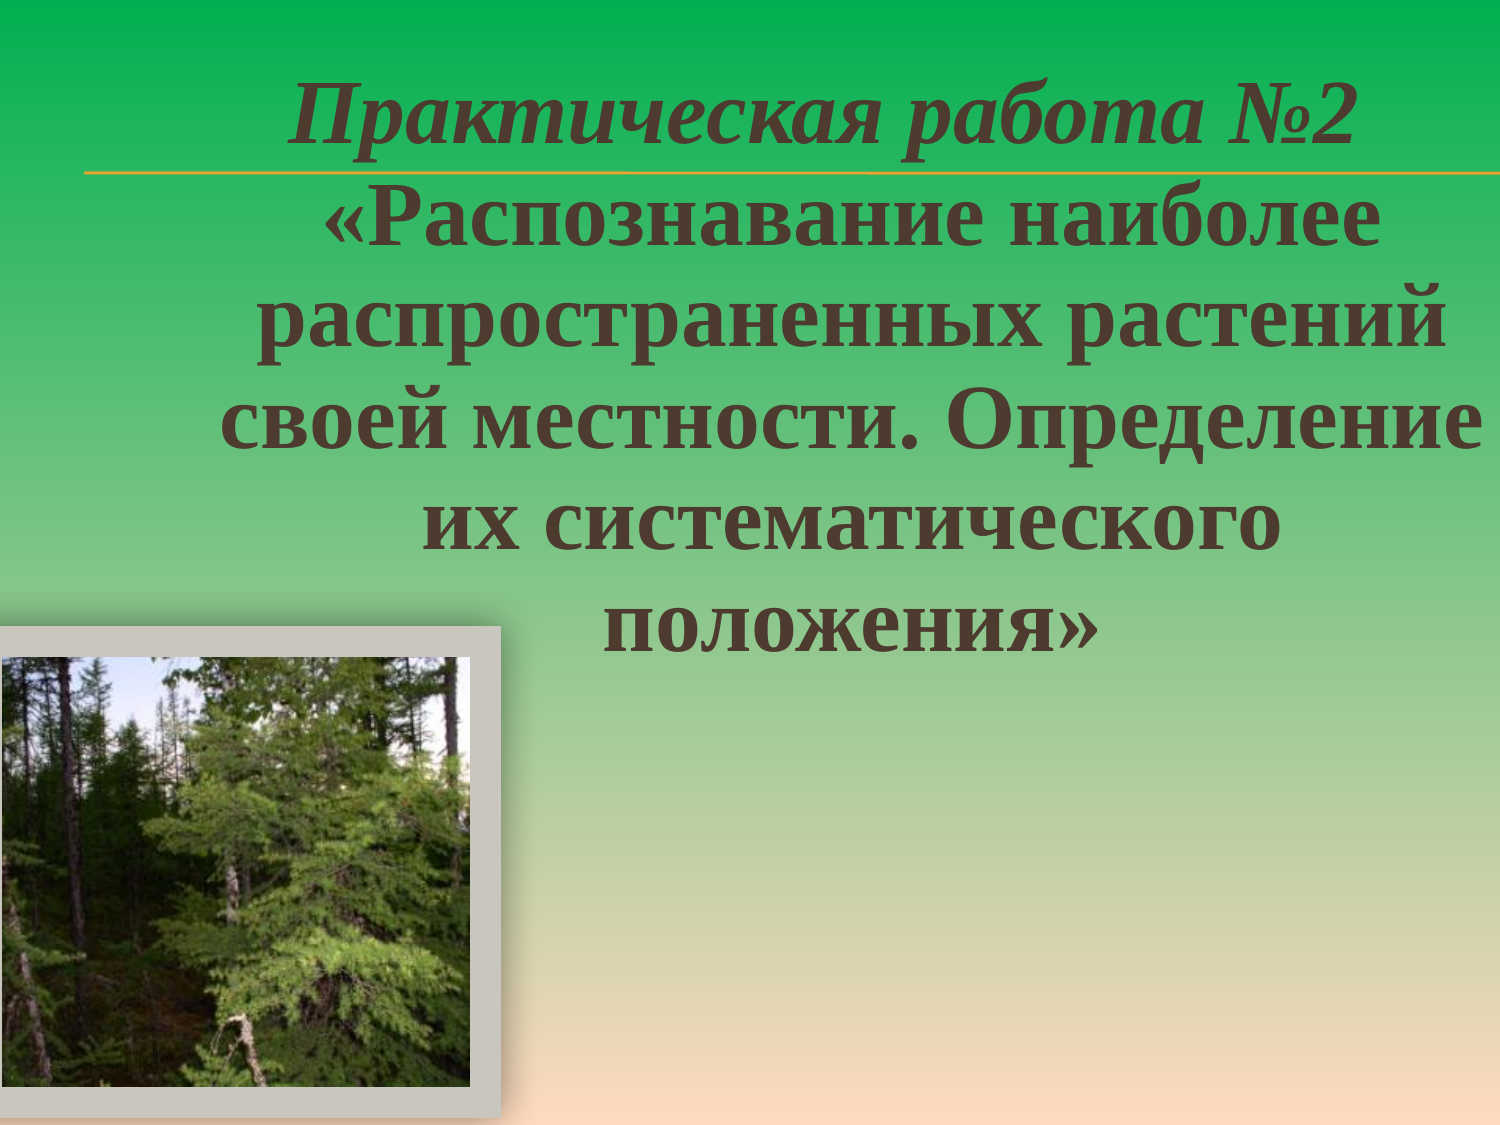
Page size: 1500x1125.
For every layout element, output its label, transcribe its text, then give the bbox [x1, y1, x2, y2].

list Практическая работа №2 «Распознавание наиболее распространенных растений своей местности. Определение их систематического положения» [112, 54, 1500, 998]
picture [1, 656, 470, 1088]
